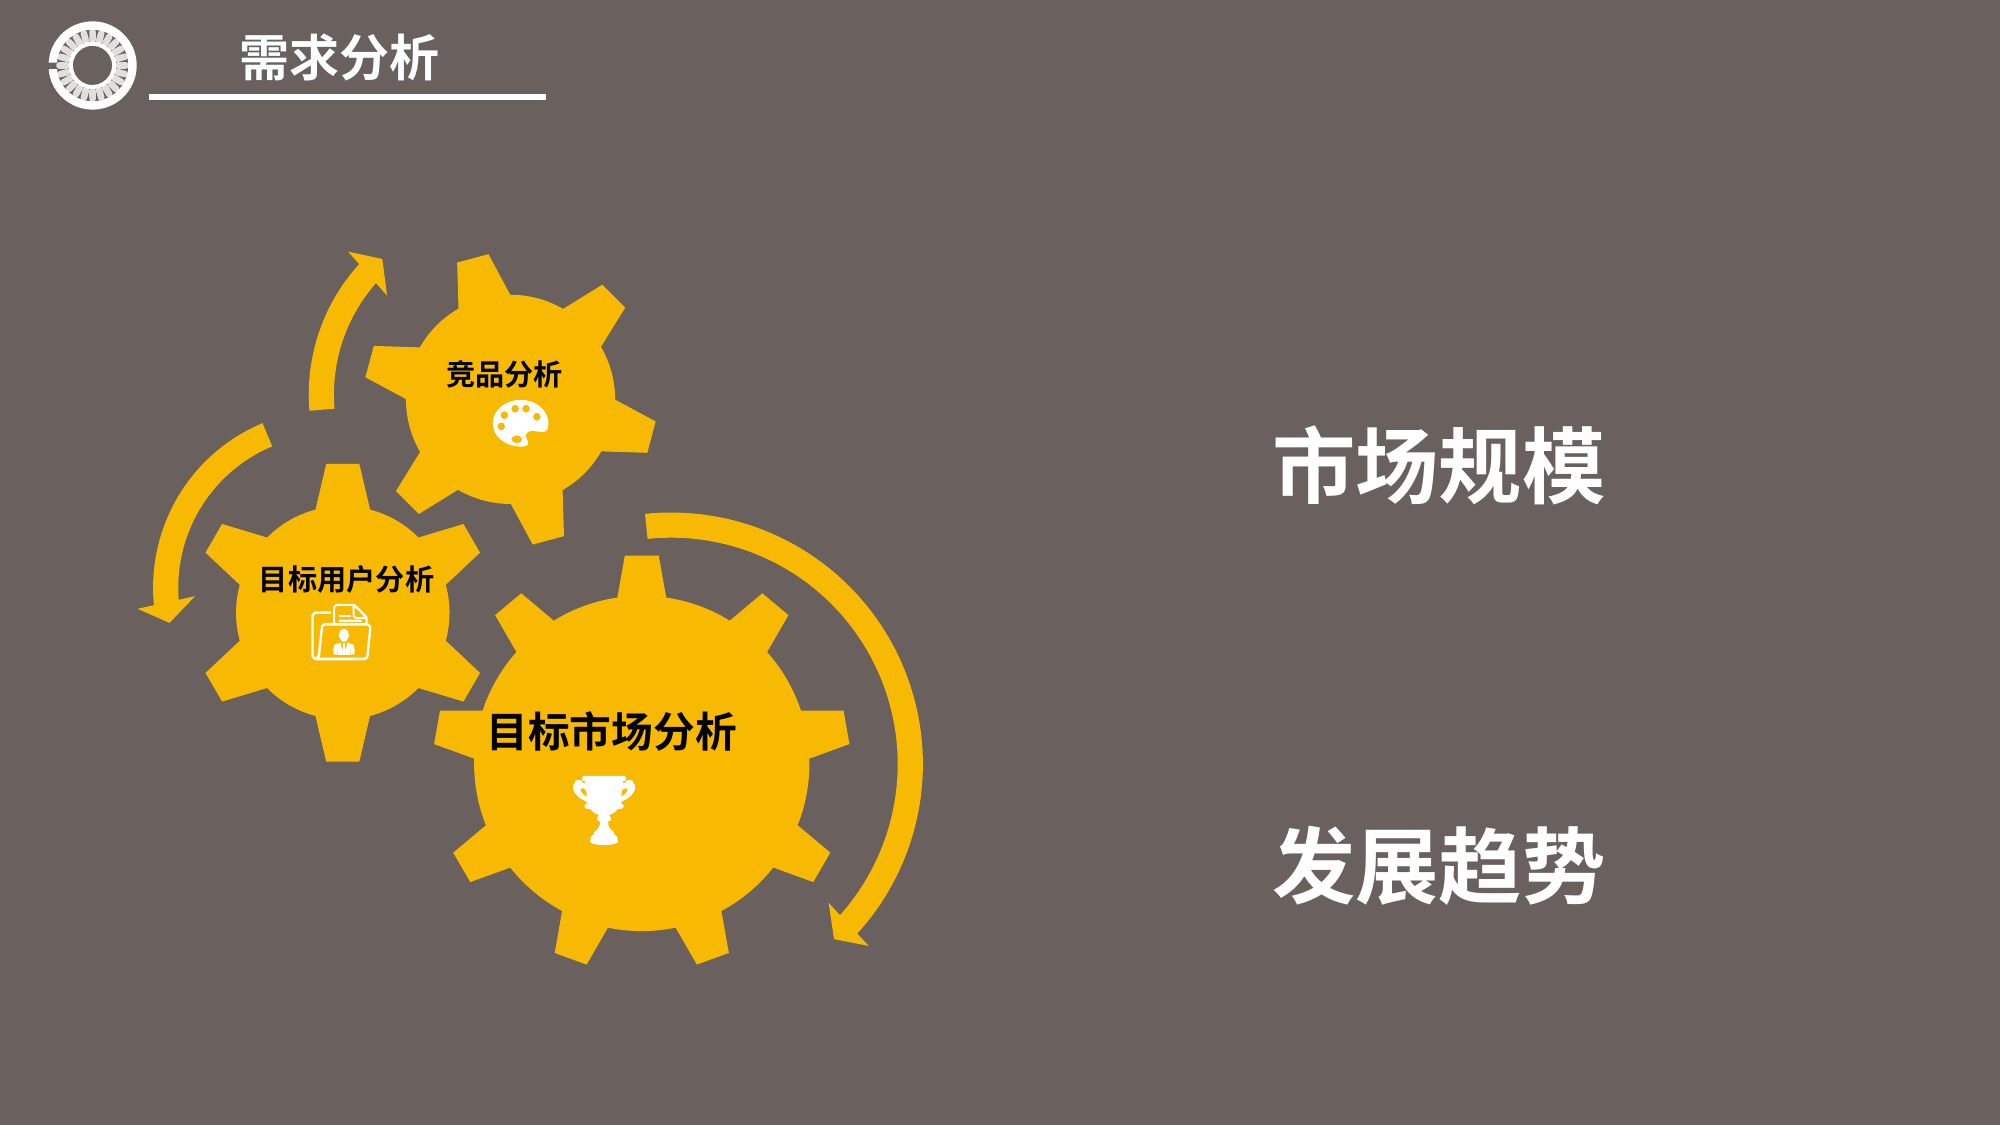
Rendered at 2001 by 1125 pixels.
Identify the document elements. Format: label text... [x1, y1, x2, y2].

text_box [471, 698, 768, 846]
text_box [243, 553, 521, 661]
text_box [46, 216, 899, 979]
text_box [431, 348, 697, 447]
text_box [48, 21, 137, 110]
text_box 需求分析 [142, 31, 564, 89]
text_box 市场规模 发展趋势 [1257, 406, 2000, 922]
